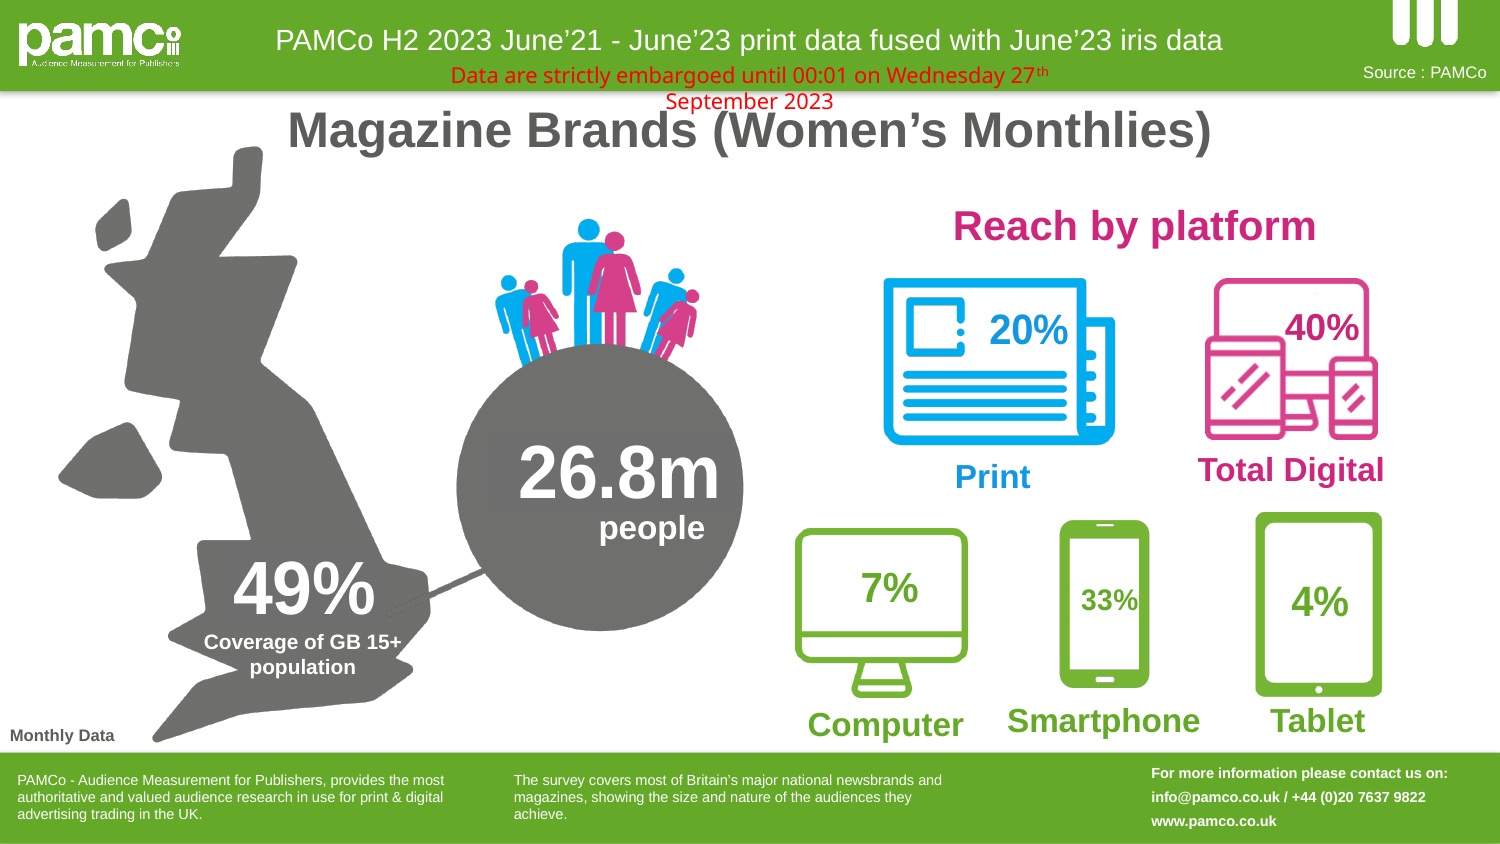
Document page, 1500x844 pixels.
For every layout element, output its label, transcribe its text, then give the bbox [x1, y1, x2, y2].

picture [1038, 483, 1175, 708]
text_box Magazine Brands (Women’s Monthlies) [0, 91, 1500, 163]
picture [1205, 278, 1378, 440]
picture [857, 244, 1141, 477]
picture [17, 20, 182, 68]
picture [1387, 0, 1459, 81]
picture [41, 163, 758, 763]
text_box 40% [1269, 295, 1381, 391]
picture [961, 469, 970, 476]
picture [1240, 491, 1397, 713]
picture [795, 528, 968, 698]
